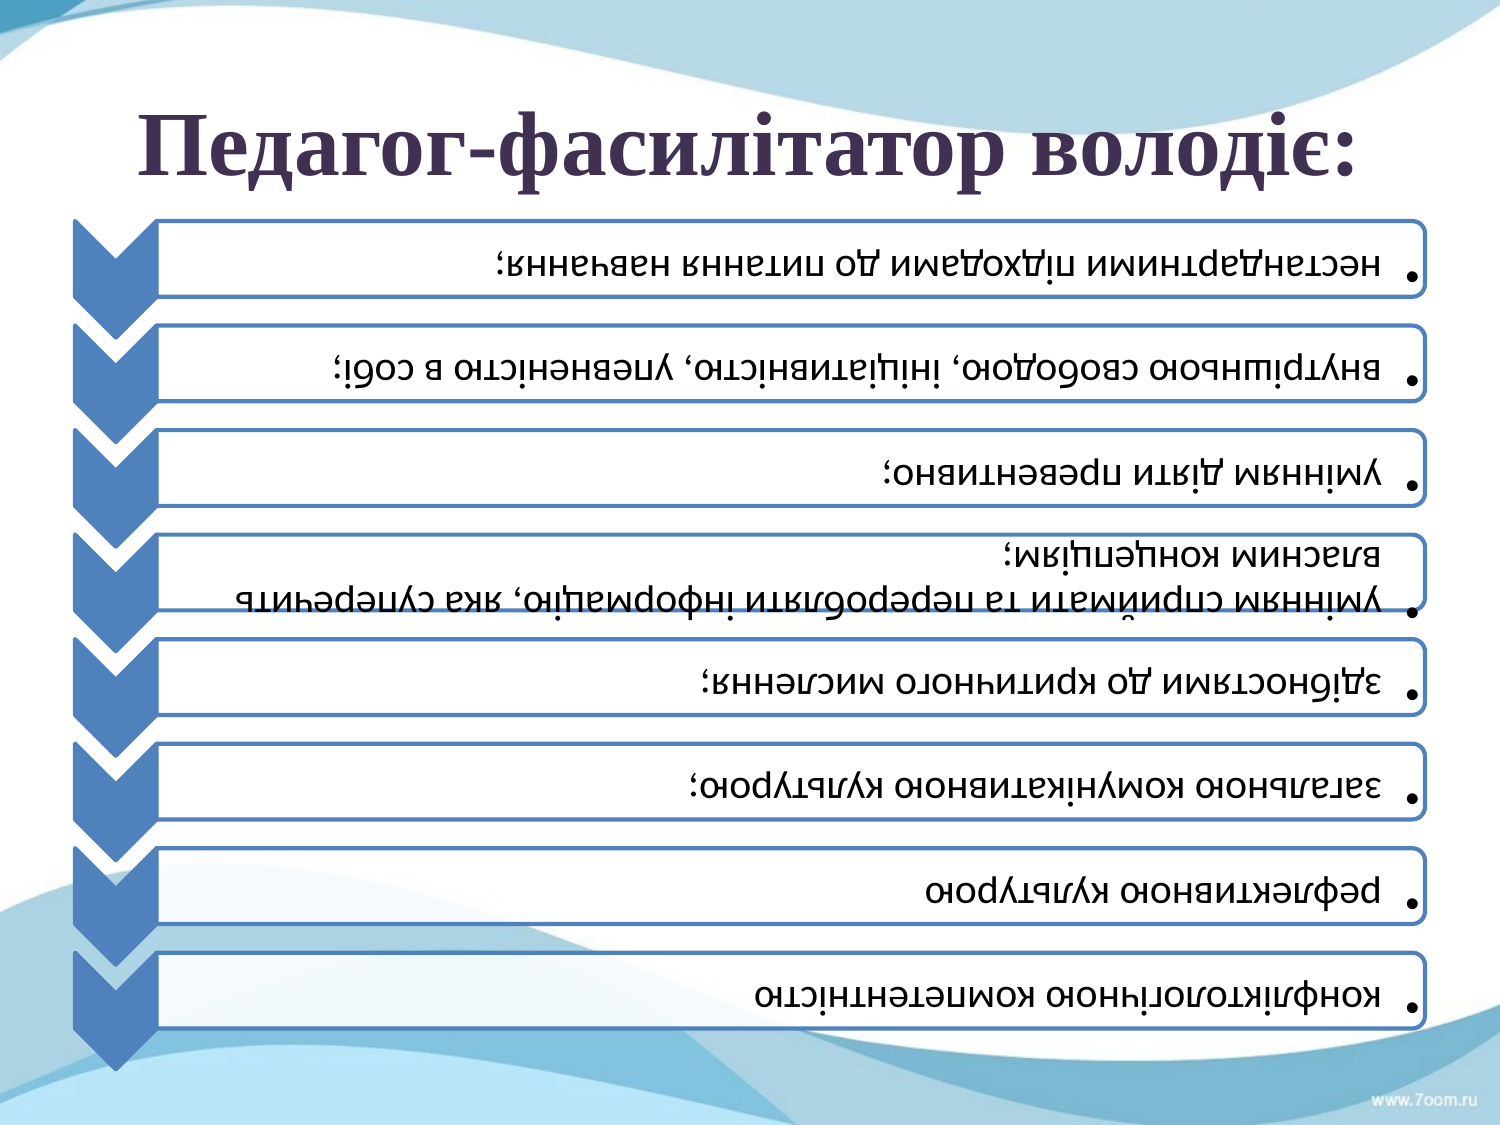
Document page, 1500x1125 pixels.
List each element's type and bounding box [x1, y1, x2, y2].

list [74, 219, 1426, 1071]
picture [0, 0, 1500, 1125]
